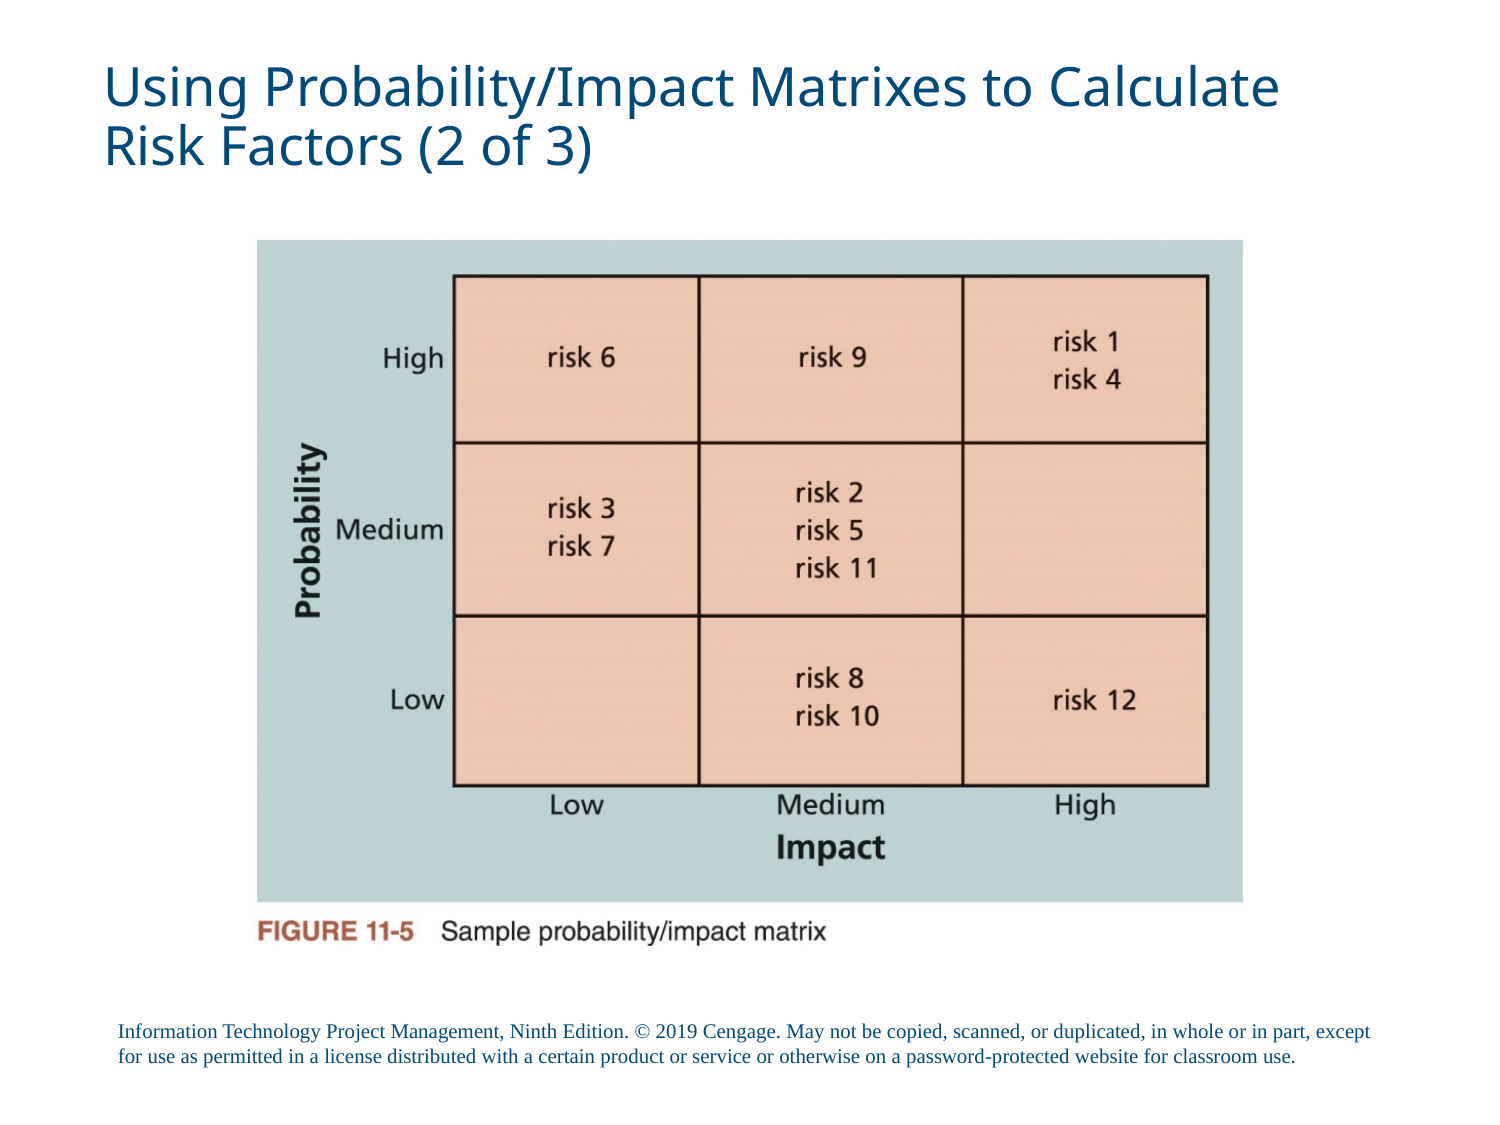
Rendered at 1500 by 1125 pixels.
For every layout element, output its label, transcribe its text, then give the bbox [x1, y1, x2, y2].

title Using Probability/Impact Matrixes to Calculate Risk Factors (2 of 3) [103, 59, 1397, 278]
footer Information Technology Project Management, Ninth Edition. © 2019 Cengage. May not be copied, scanned, or duplicated, in whole or in part, except for use as permitted in a license distributed with a certain product or service or otherwise on a password-protected website for classroom use. [103, 1009, 1397, 1070]
picture [253, 237, 1246, 949]
